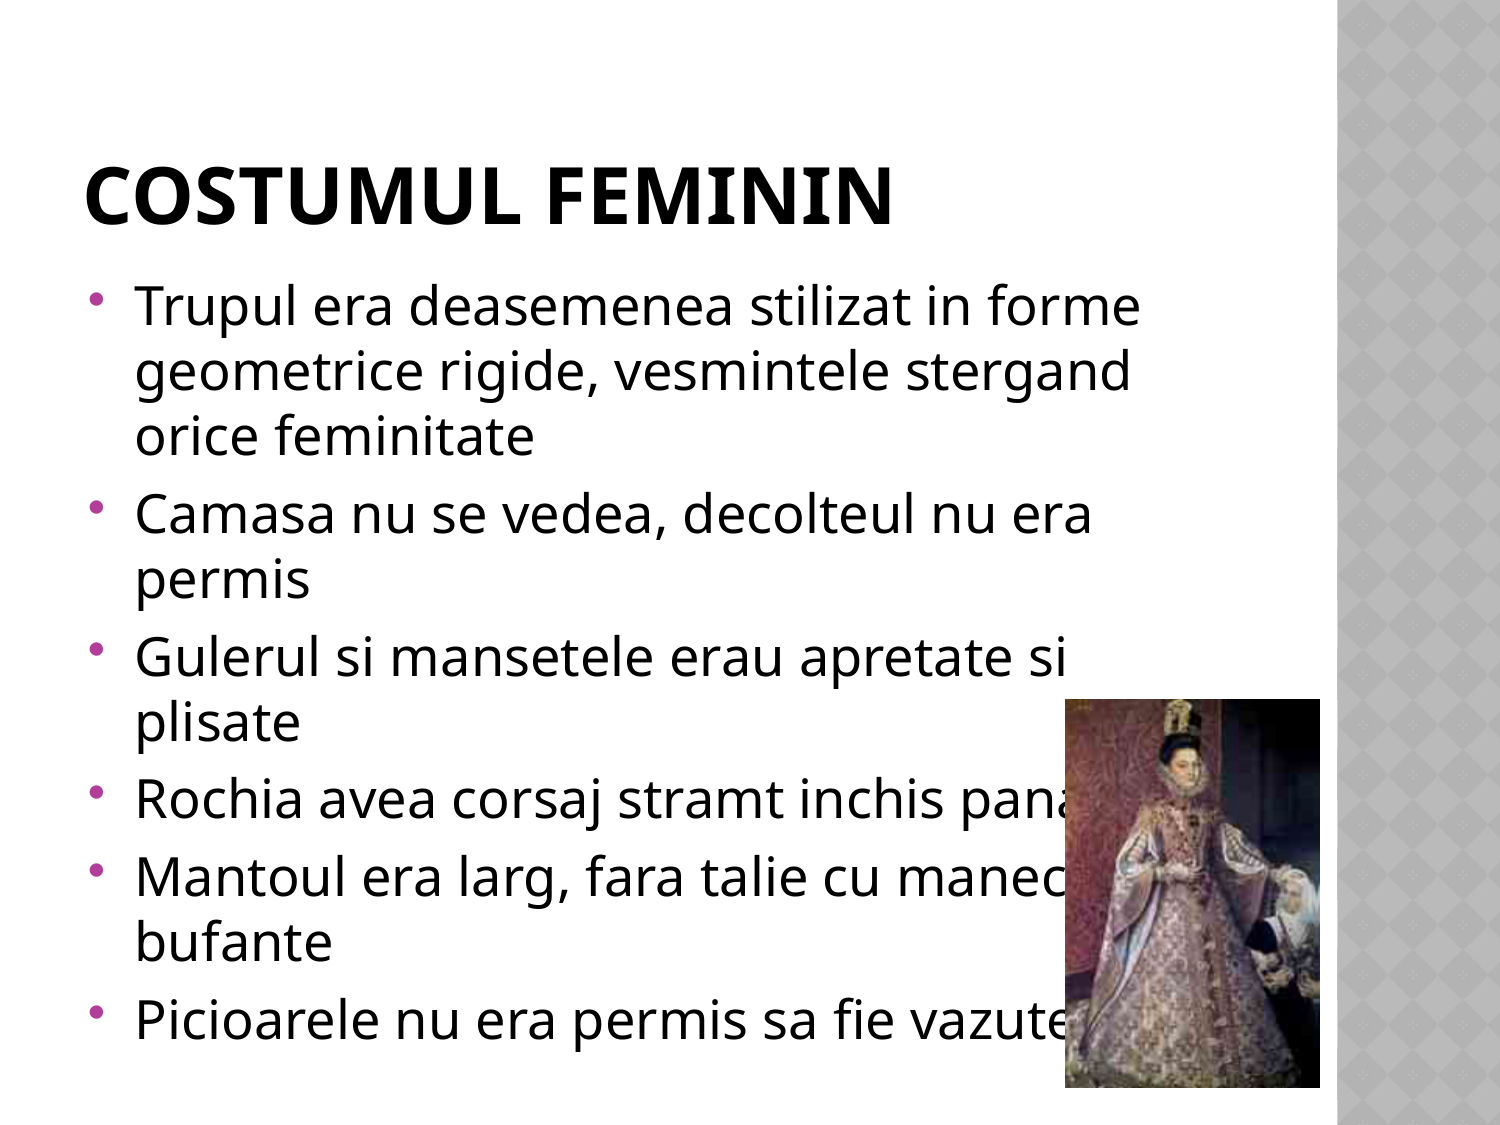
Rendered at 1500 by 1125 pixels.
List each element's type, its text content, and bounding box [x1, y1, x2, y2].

picture [1064, 699, 1321, 1089]
title Costumul feminin [75, 52, 1263, 240]
list Trupul era deasemenea stilizat in forme geometrice rigide, vesmintele stergand orice feminitate Camasa nu se vedea, decolteul nu era permis Gulerul si mansetele erau apretate si plisate Rochia avea corsaj stramt inchis pana la gat Mantoul era larg, fara talie cu maneci bufante Picioarele nu era permis sa fie vazute [75, 264, 1263, 1059]
